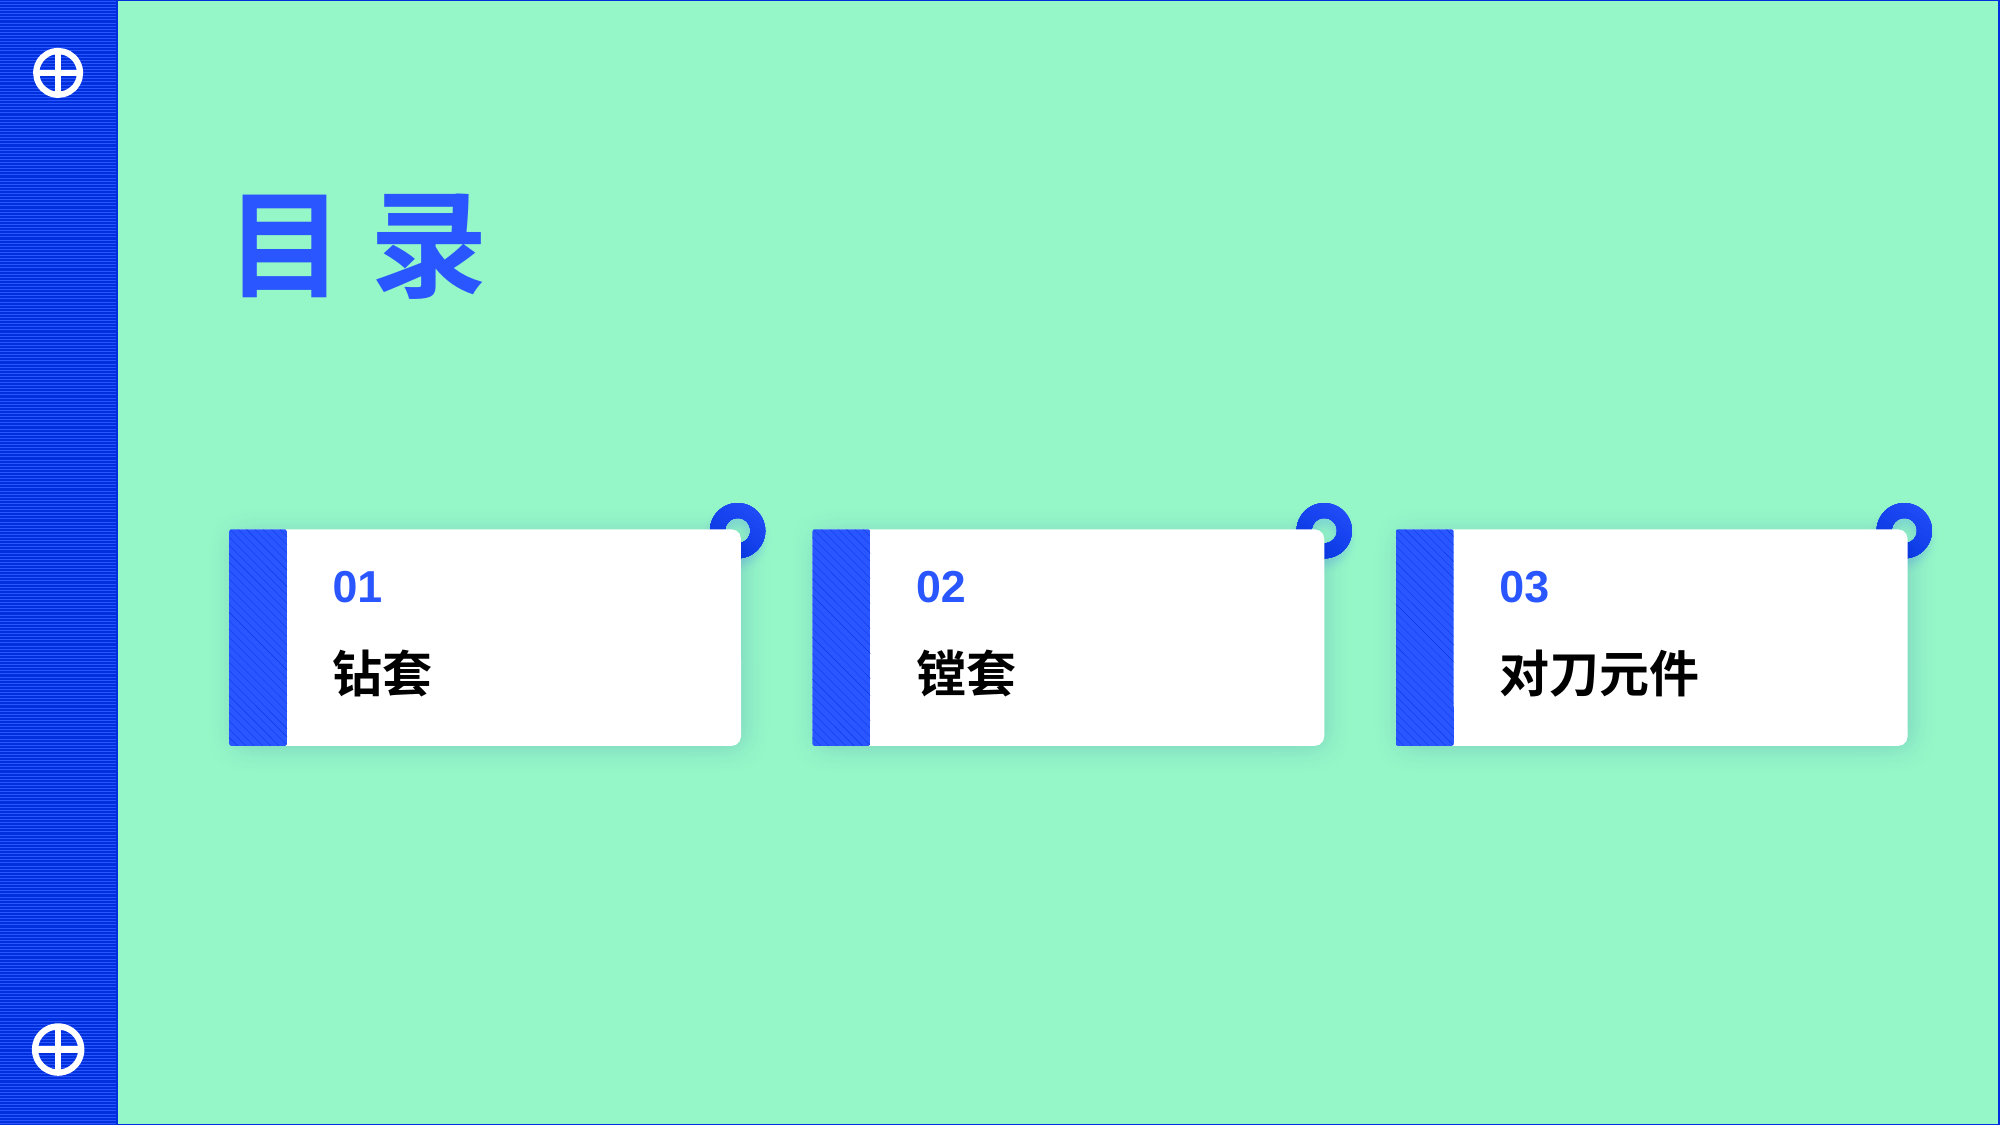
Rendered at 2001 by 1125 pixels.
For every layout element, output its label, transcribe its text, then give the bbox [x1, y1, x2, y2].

text_box [1394, 528, 1455, 748]
text_box [831, 528, 1326, 748]
text_box [247, 528, 743, 748]
text_box 01 [318, 550, 416, 620]
text_box 镗套 [901, 634, 1313, 735]
text_box [228, 528, 289, 748]
text_box 目 录 [211, 163, 520, 322]
text_box 03 [1484, 550, 1583, 620]
text_box 对刀元件 [1484, 634, 1897, 735]
text_box [1295, 501, 1353, 558]
text_box [709, 501, 767, 557]
text_box [1414, 528, 1909, 748]
text_box [1875, 501, 1934, 557]
text_box 钻套 [318, 634, 730, 735]
text_box 02 [901, 550, 999, 620]
text_box [811, 528, 872, 748]
